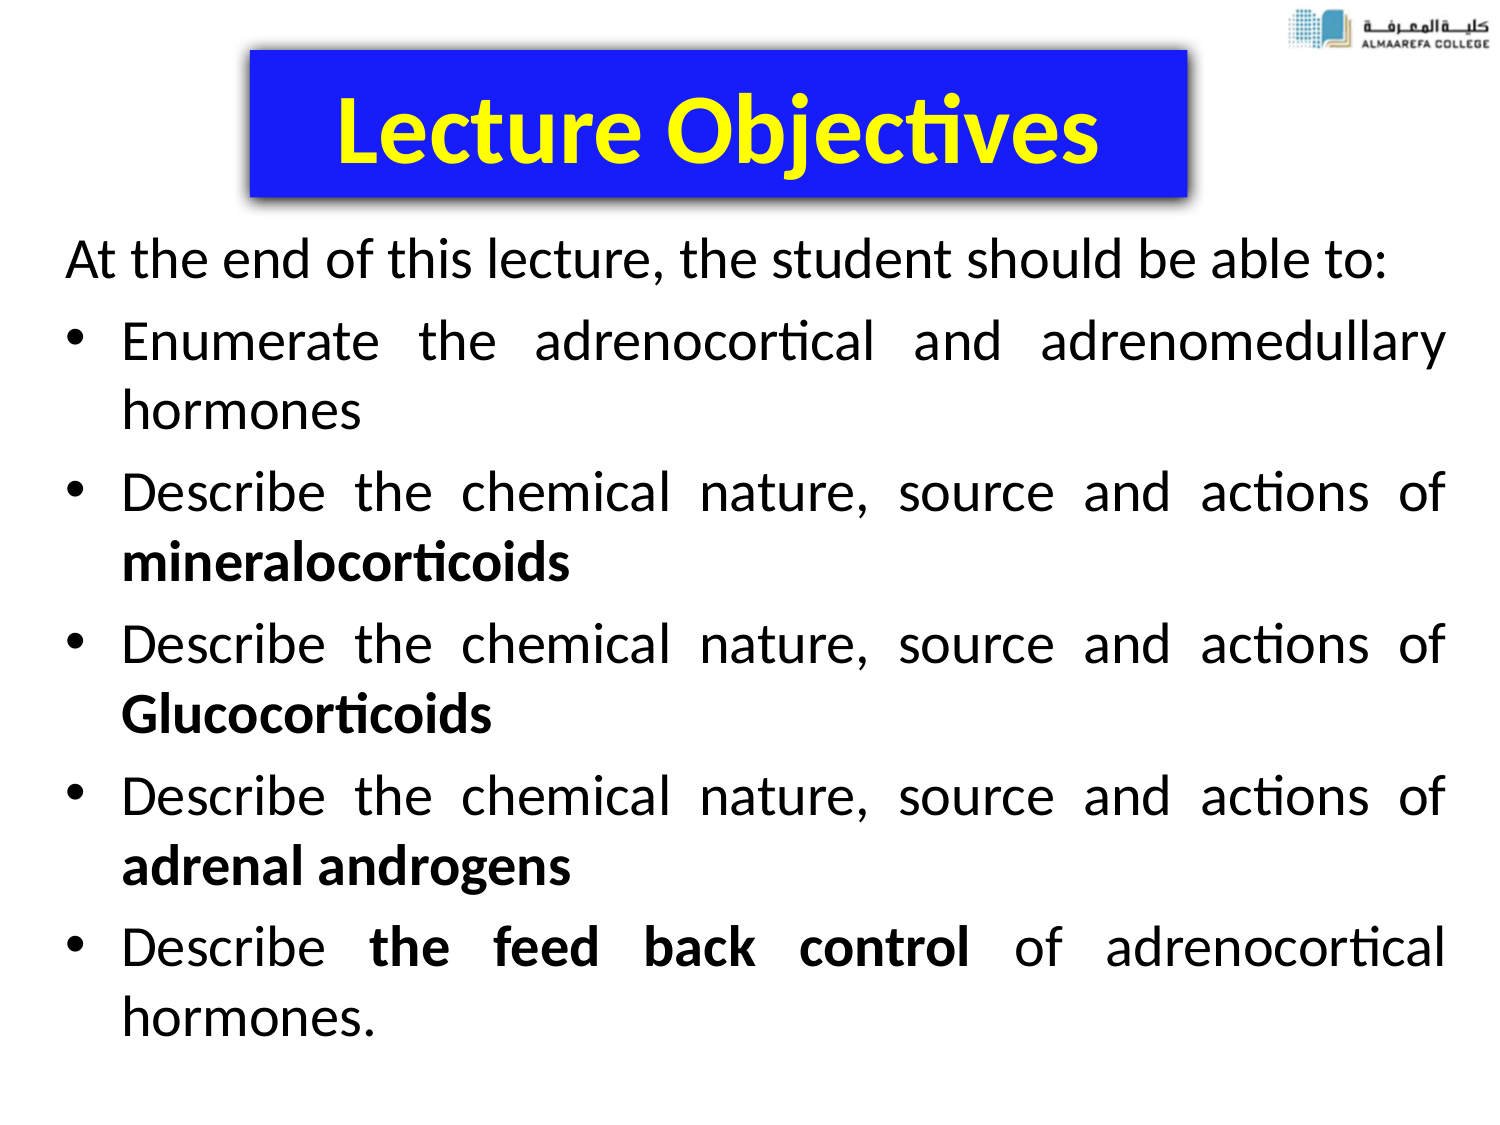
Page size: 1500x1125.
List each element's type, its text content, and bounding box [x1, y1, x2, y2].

title Lecture Objectives [249, 50, 1188, 198]
list At the end of this lecture, the student should be able to: Enumerate the adrenocortical and adrenomedullary hormones Describe the chemical nature, source and actions of mineralocorticoids Describe the chemical nature, source and actions of Glucocorticoids Describe the chemical nature, source and actions of adrenal androgens Describe the feed back control of adrenocortical hormones. [50, 212, 1463, 1075]
picture [1284, 0, 1494, 65]
